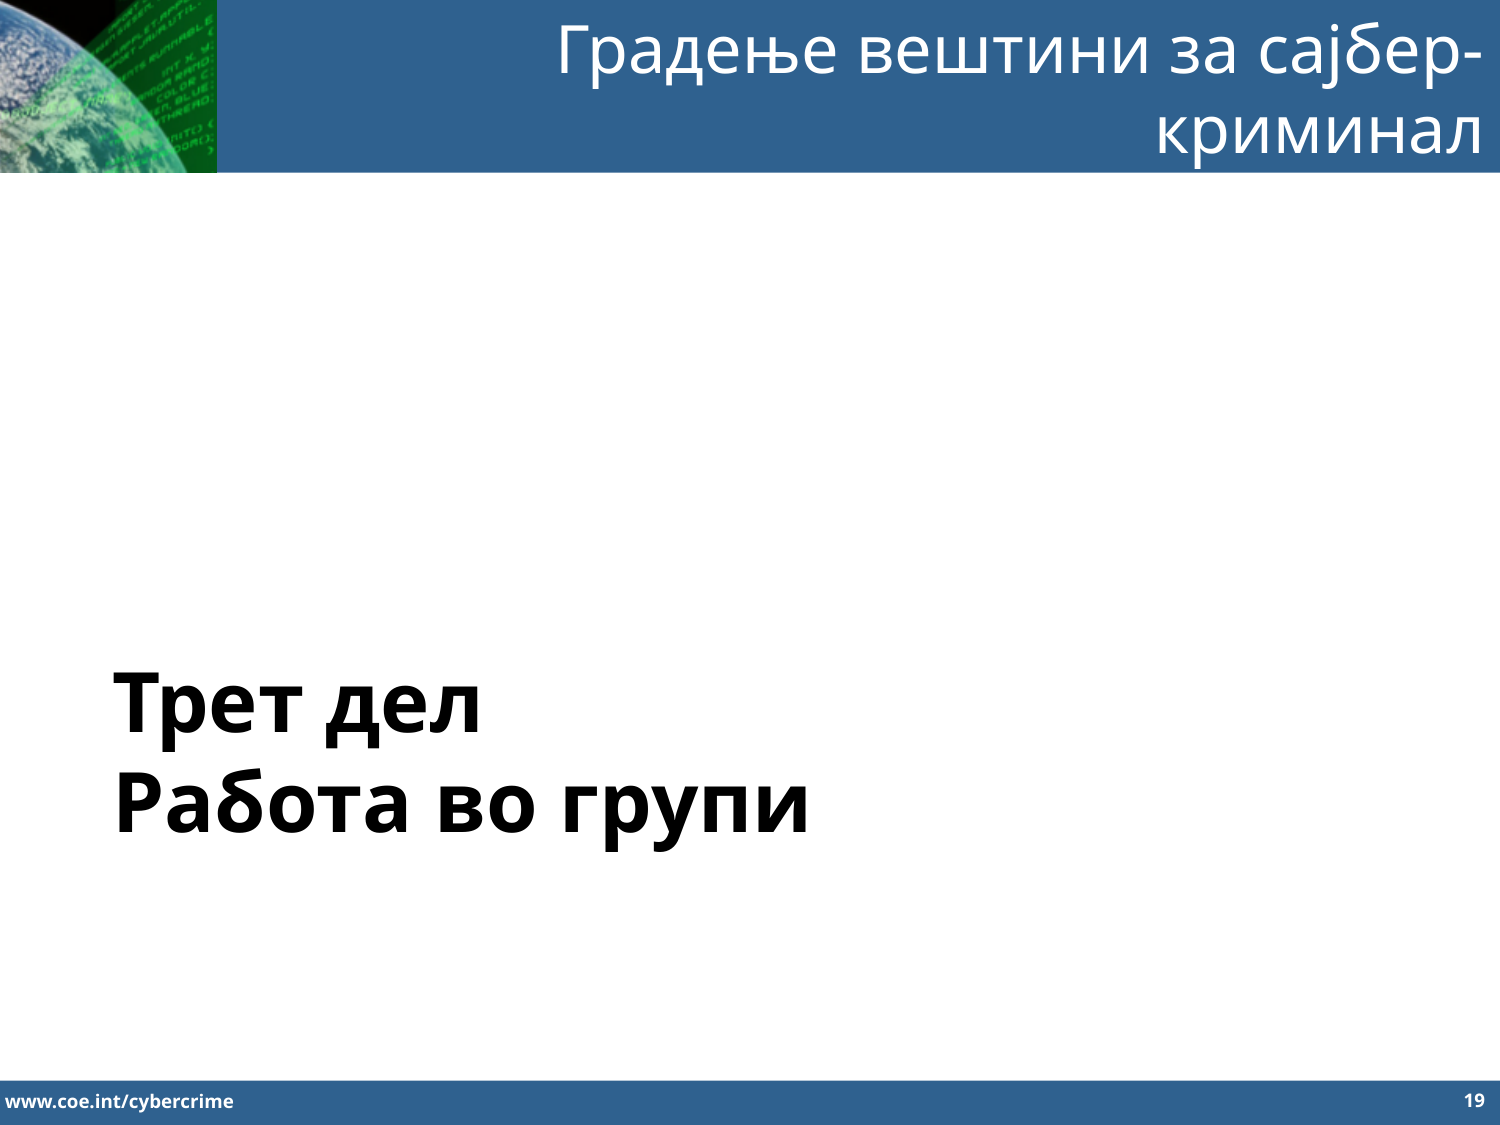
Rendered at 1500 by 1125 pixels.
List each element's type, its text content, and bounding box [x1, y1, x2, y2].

slide_number 19 [1149, 1081, 1500, 1125]
text_box Трет дел Работа во групи [97, 641, 848, 857]
picture [0, 1, 217, 173]
text_box Градење вештини за сајбер-криминал [373, 10, 1500, 163]
